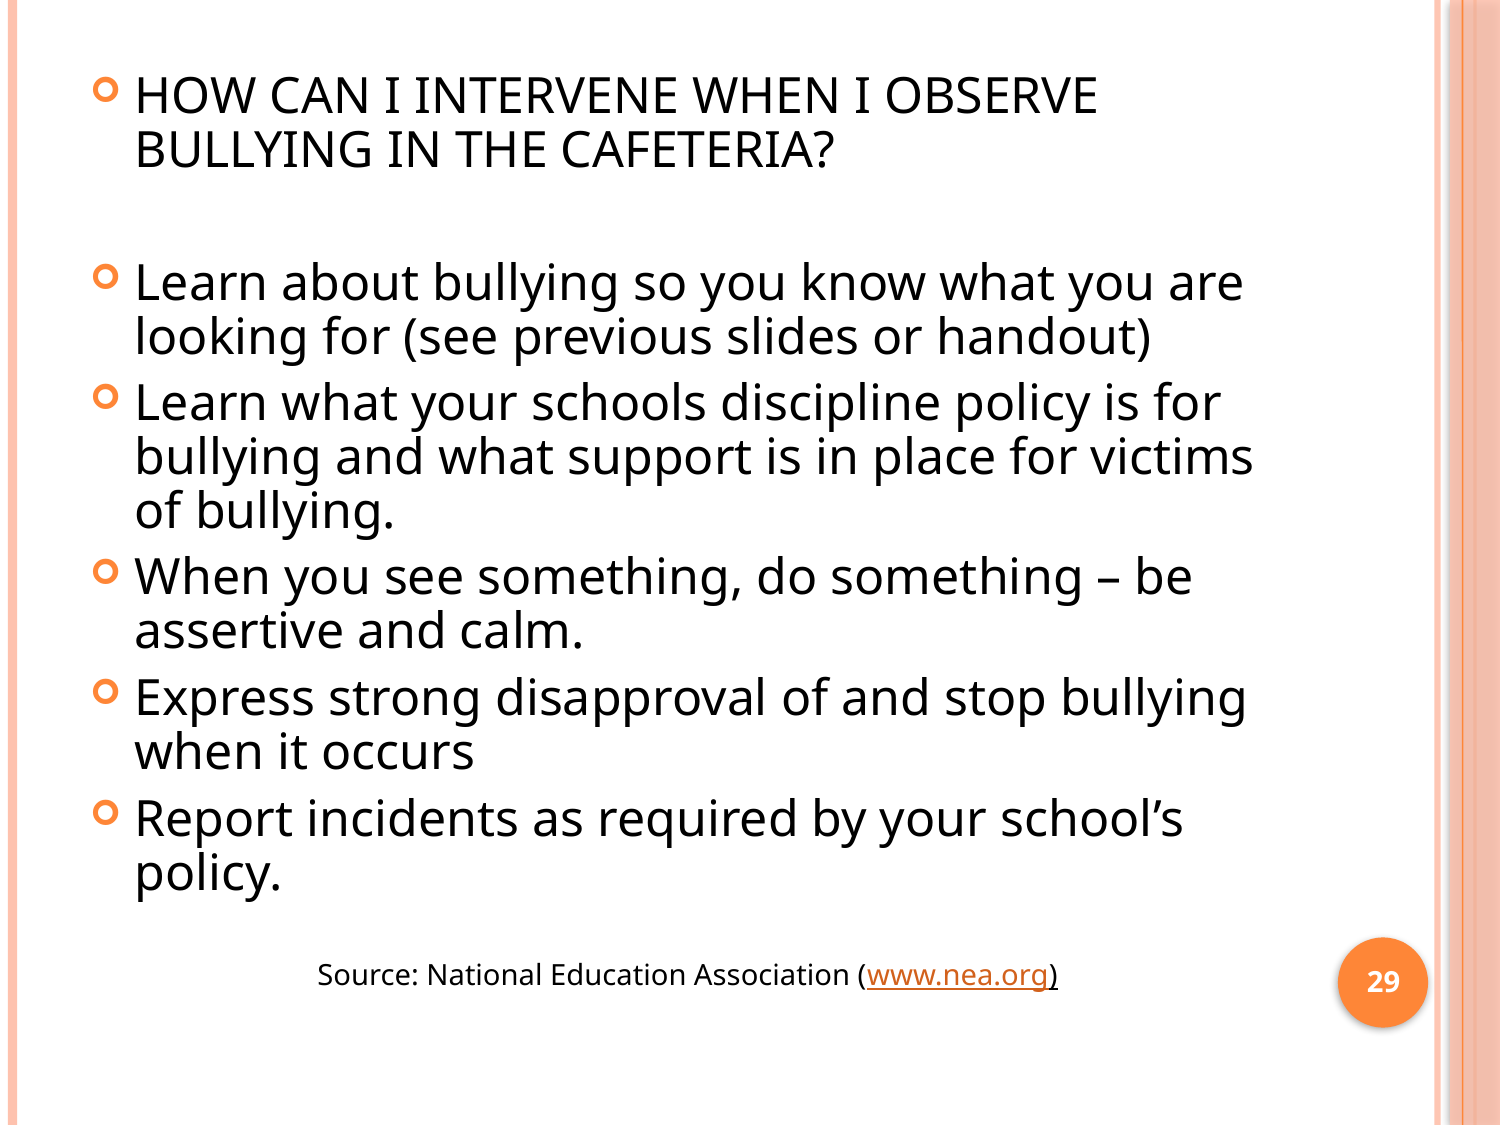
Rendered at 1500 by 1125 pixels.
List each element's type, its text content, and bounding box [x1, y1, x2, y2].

list HOW CAN I INTERVENE WHEN I OBSERVE BULLYING IN THE CAFETERIA? Learn about bullying so you know what you are looking for (see previous slides or handout) Learn what your schools discipline policy is for bullying and what support is in place for victims of bullying. When you see something, do something – be assertive and calm. Express strong disapproval of and stop bullying when it occurs Report incidents as required by your school’s policy. Source: National Education Association (www.nea.org) [75, 62, 1300, 1062]
slide_number 29 [1333, 940, 1434, 1026]
